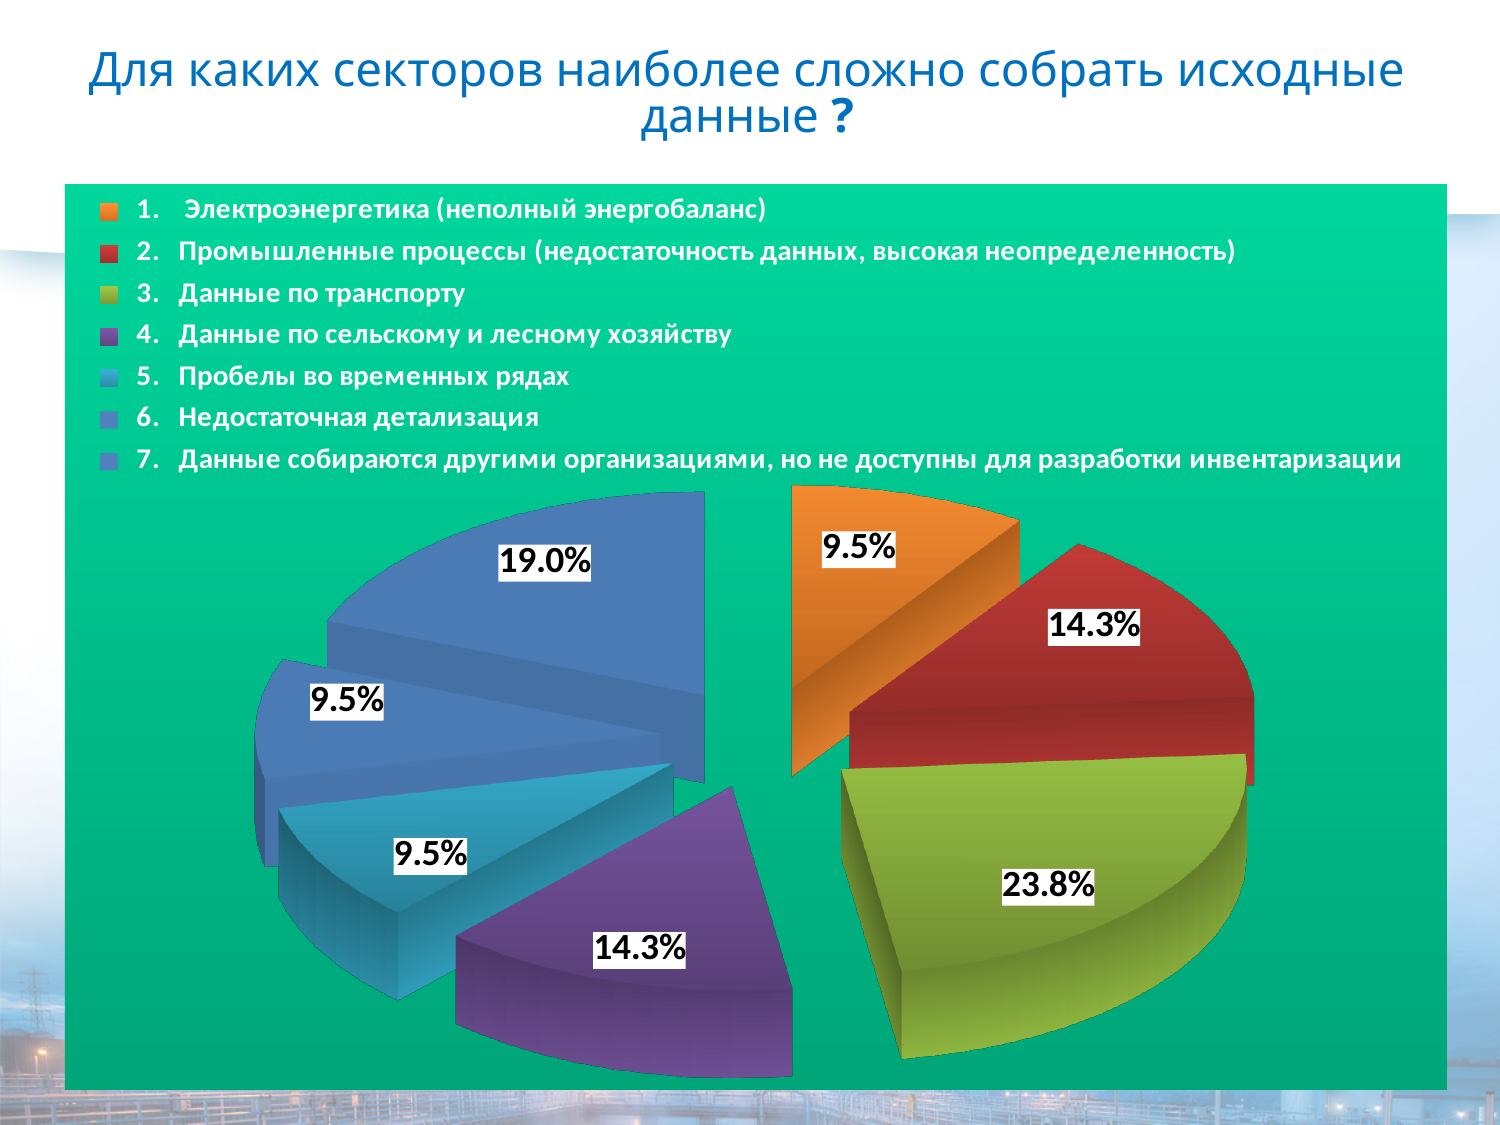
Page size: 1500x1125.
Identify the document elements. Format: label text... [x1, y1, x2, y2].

picture [0, 215, 1500, 1125]
chart [64, 184, 1448, 1107]
title Для каких секторов наиболее сложно собрать исходные данные ? [0, 42, 1498, 149]
